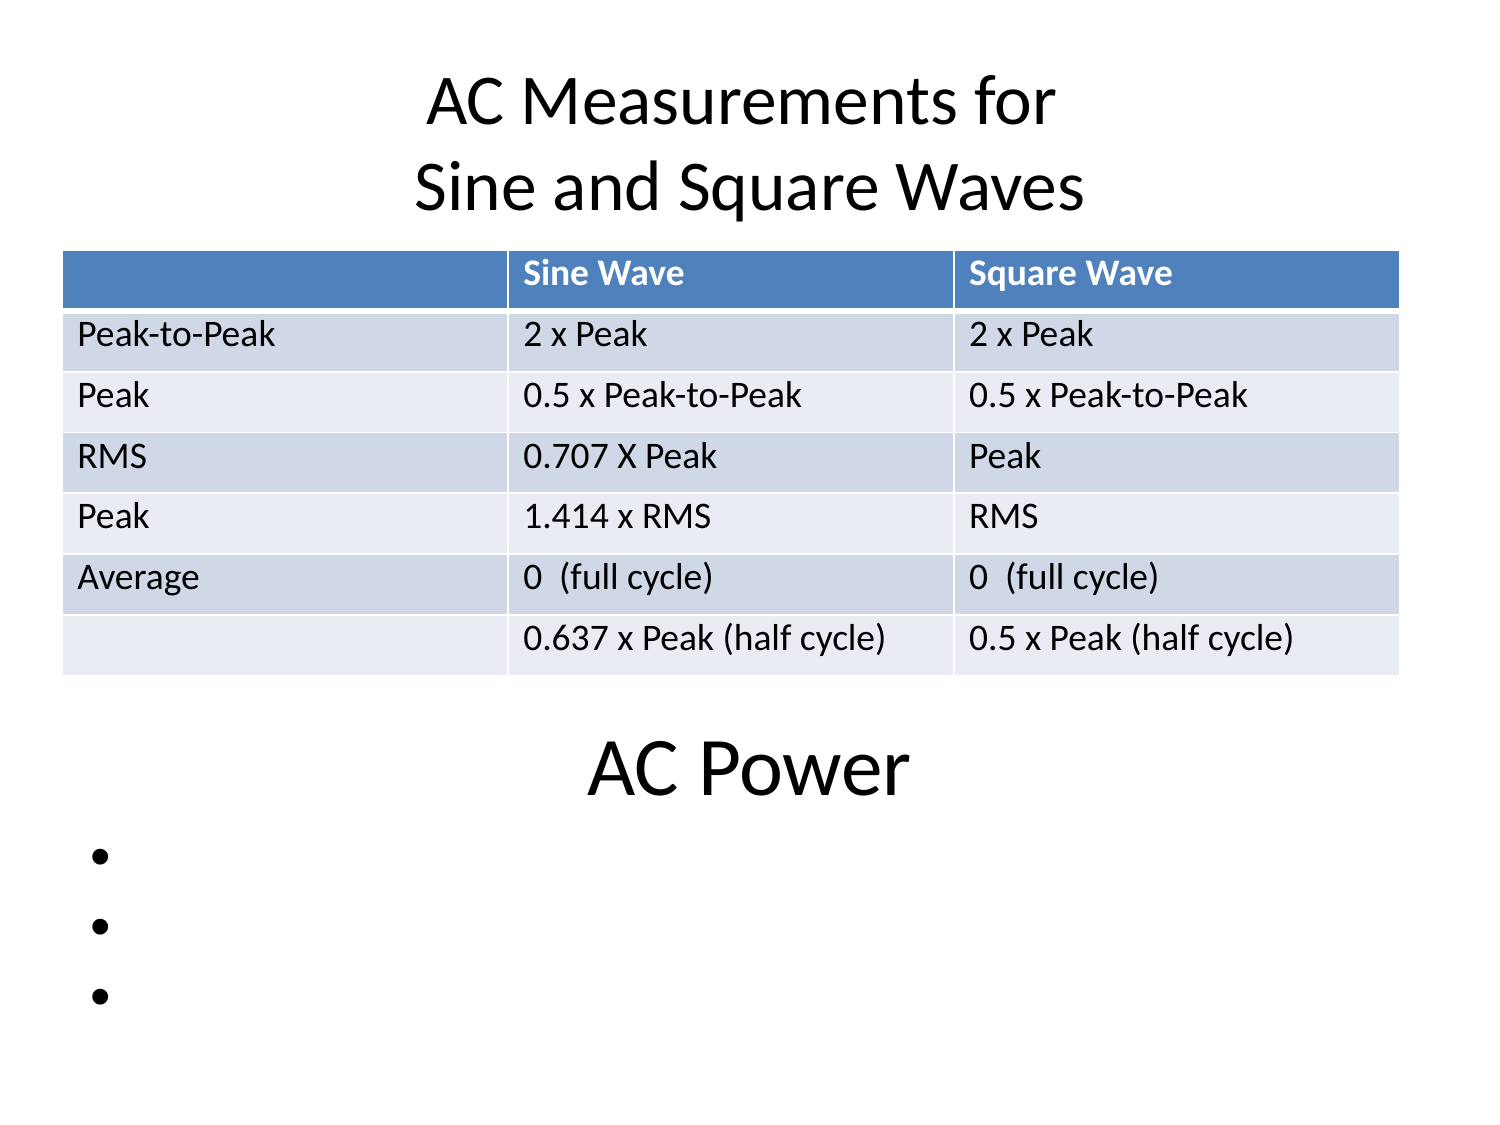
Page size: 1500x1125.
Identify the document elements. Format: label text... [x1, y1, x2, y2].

table_cell 0.5 x Peak-to-Peak [509, 373, 953, 432]
table_cell RMS [955, 494, 1399, 553]
table_cell Peak [63, 494, 507, 553]
table_cell 0 (full cycle) [955, 555, 1399, 614]
table_cell Average [63, 555, 507, 614]
table_header Sine Wave [509, 251, 953, 308]
table_cell 2 x Peak [509, 314, 953, 371]
table_cell 0 (full cycle) [509, 555, 953, 614]
table_cell 0.637 x Peak (half cycle) [509, 616, 953, 675]
table_cell [63, 616, 507, 675]
table_cell 0.5 x Peak-to-Peak [955, 373, 1399, 432]
table_cell RMS [63, 433, 507, 492]
table_cell 0.707 X Peak [509, 433, 953, 492]
table_cell Peak [63, 373, 507, 432]
table_header [63, 251, 507, 308]
table_cell 0.5 x Peak (half cycle) [955, 616, 1399, 675]
title AC Measurements for Sine and Square Waves [75, 45, 1425, 233]
table_cell Peak [955, 433, 1399, 492]
table_header Square Wave [955, 251, 1399, 308]
table_cell Peak-to-Peak [63, 314, 507, 371]
table_cell 1.414 x RMS [509, 494, 953, 553]
table_cell 2 x Peak [955, 314, 1399, 371]
